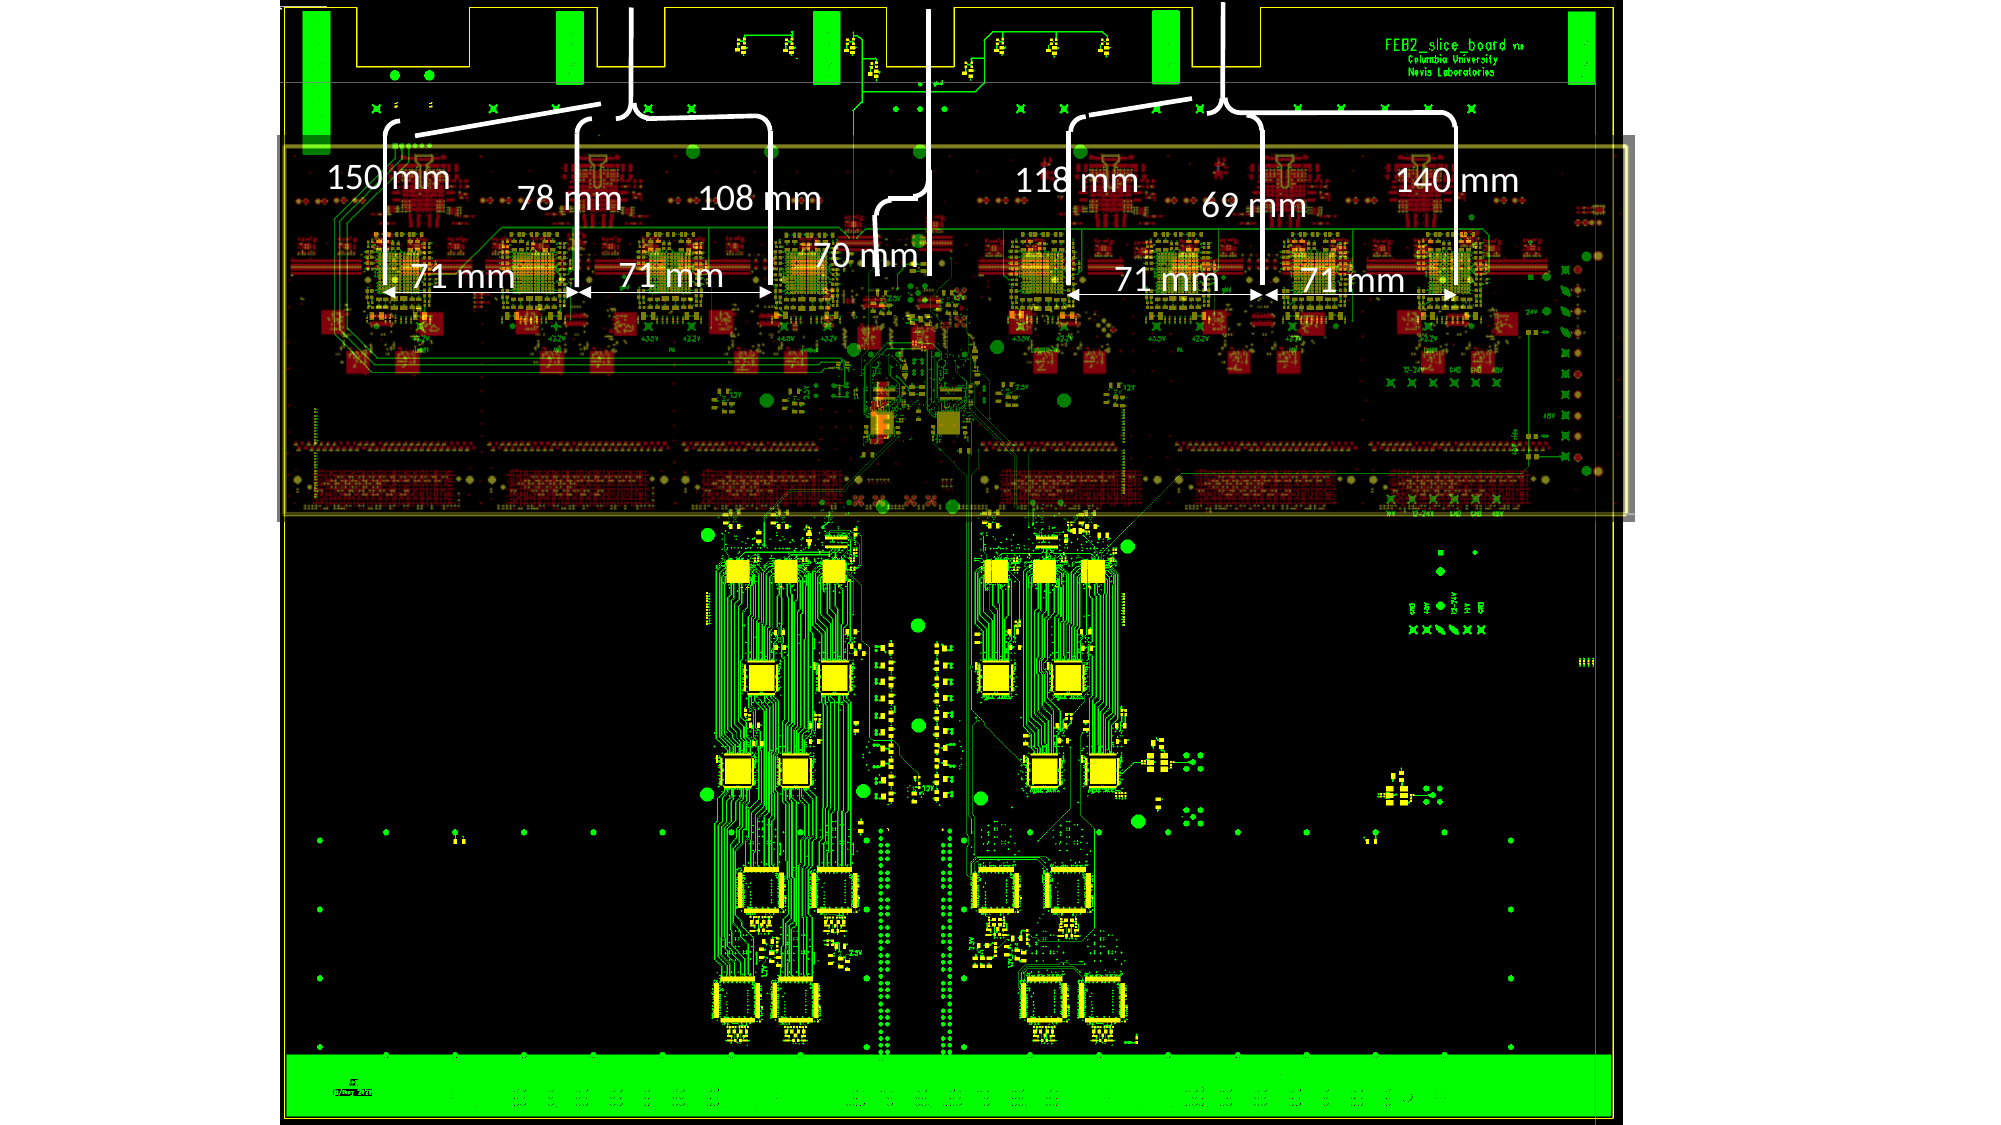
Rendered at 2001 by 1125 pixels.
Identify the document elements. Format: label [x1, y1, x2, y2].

text_box [645, 115, 756, 119]
text_box [874, 215, 878, 277]
picture [277, 0, 1635, 1125]
